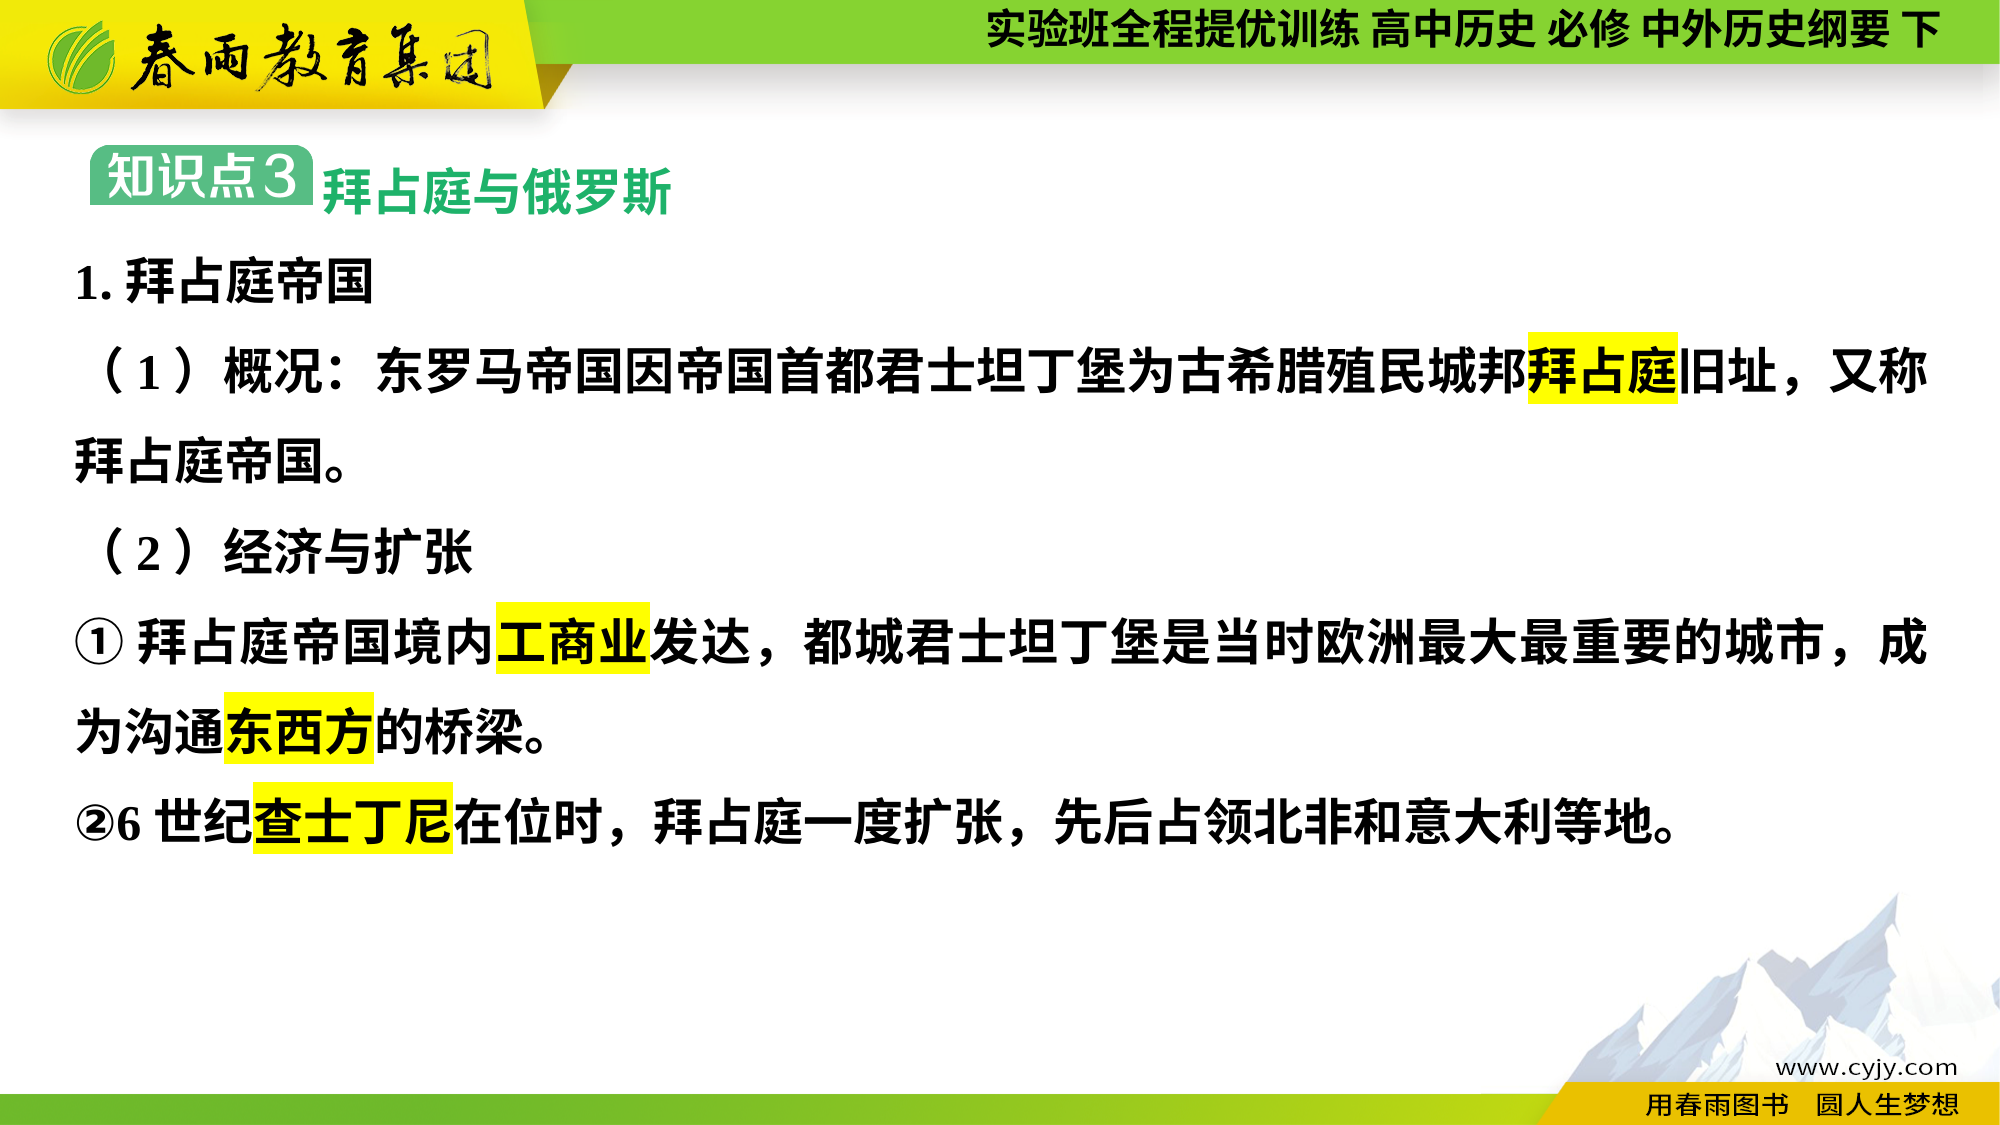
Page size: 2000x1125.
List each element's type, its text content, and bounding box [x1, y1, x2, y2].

list 拜占庭与俄罗斯 1.拜占庭帝国 （1）概况：东罗马帝国因帝国首都君士坦丁堡为古希腊殖民城邦拜占庭旧址，又称拜占庭帝国。 （2）经济与扩张 ①拜占庭帝国境内工商业发达，都城君士坦丁堡是当时欧洲最大最重要的城市，成为沟通东西方的桥梁。 ②6世纪查士丁尼在位时，拜占庭一度扩张，先后占领北非和意大利等地。 [59, 122, 1944, 854]
picture [0, 0, 2000, 1125]
